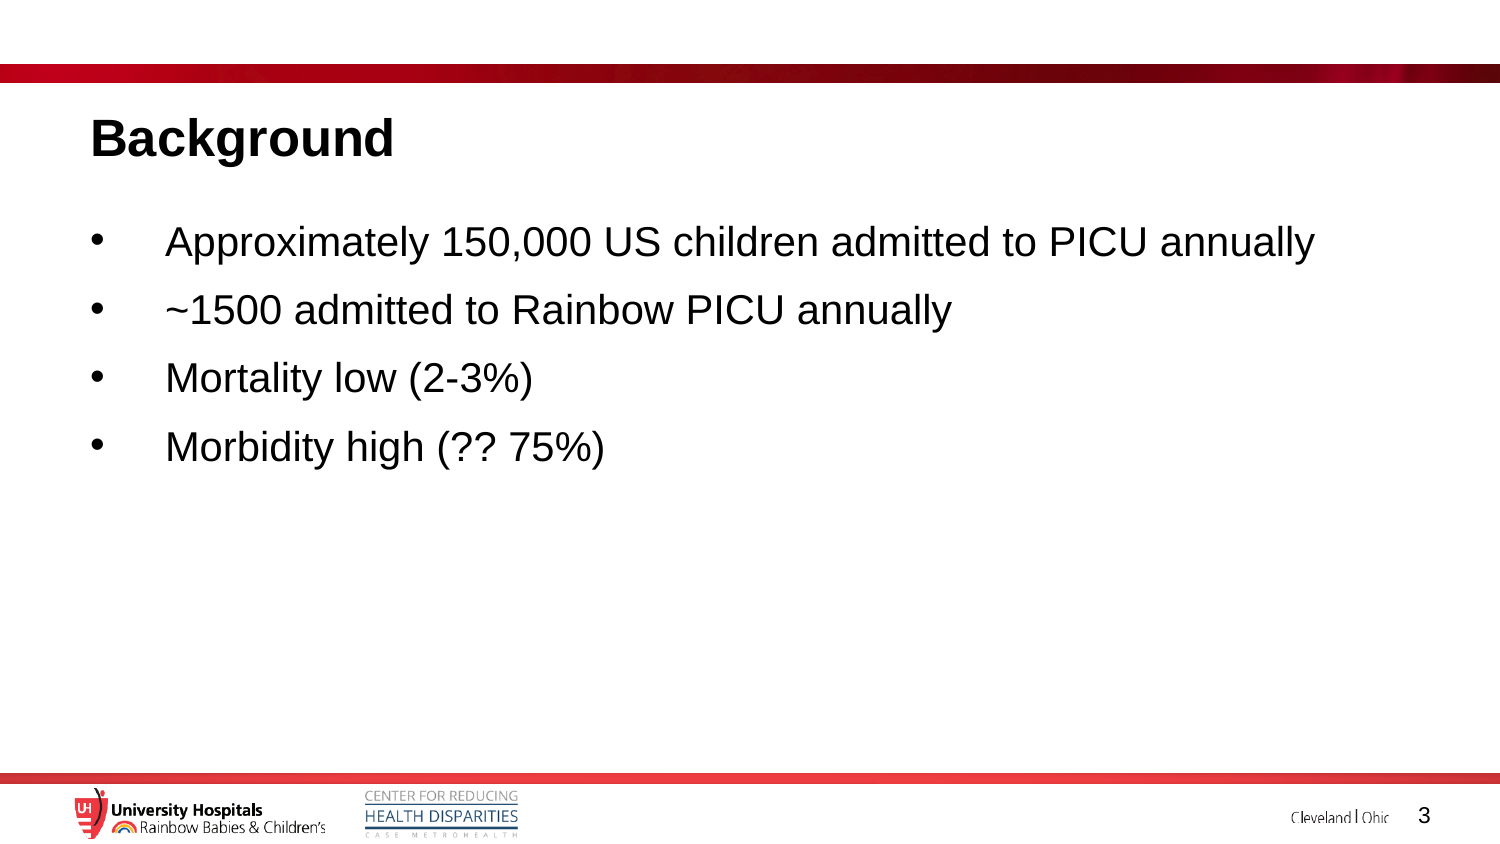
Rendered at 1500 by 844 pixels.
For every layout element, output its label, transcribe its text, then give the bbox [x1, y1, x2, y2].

list Approximately 150,000 US children admitted to PICU annually ~1500 admitted to Rainbow PICU annually Mortality low (2-3%) Morbidity high (?? 75%) [75, 196, 1425, 754]
slide_number 3 [1095, 793, 1446, 839]
picture [0, 64, 1500, 83]
picture [346, 788, 535, 839]
title Background [75, 96, 1425, 175]
